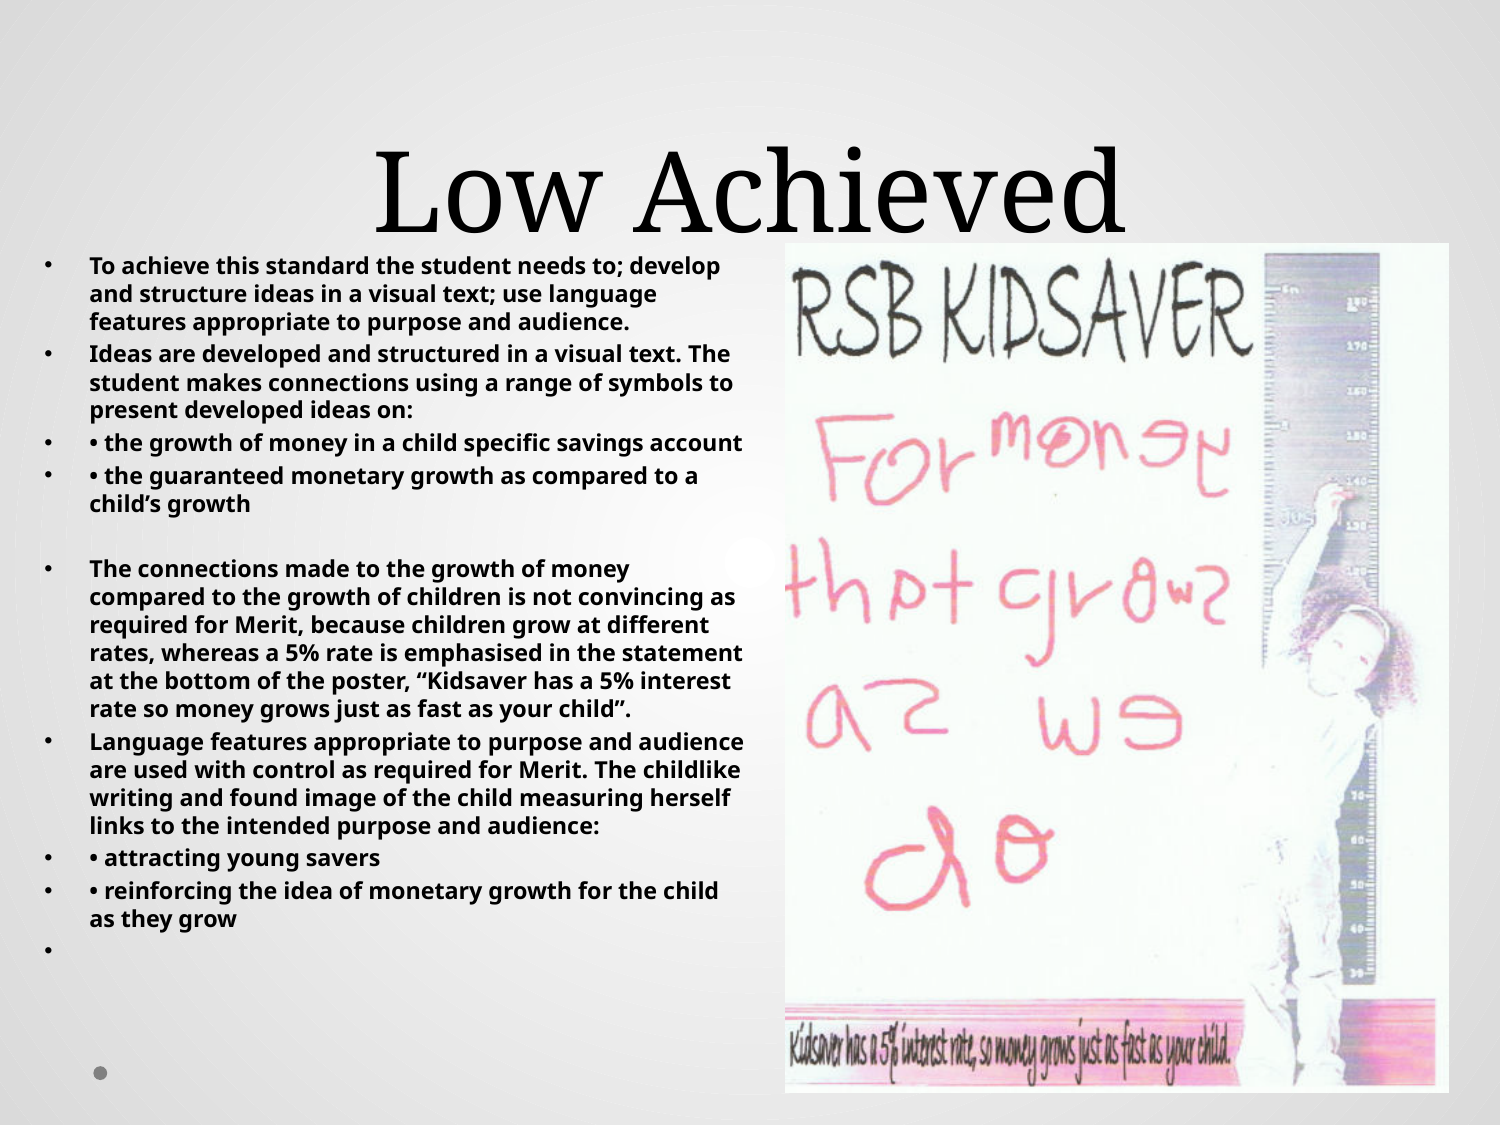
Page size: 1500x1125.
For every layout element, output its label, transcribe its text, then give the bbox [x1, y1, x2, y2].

title Low Achieved [75, 0, 1425, 263]
list To achieve this standard the student needs to; develop and structure ideas in a visual text; use language features appropriate to purpose and audience. Ideas are developed and structured in a visual text. The student makes connections using a range of symbols to present developed ideas on: • the growth of money in a child specific savings account • the guaranteed monetary growth as compared to a child’s growth The connections made to the growth of money compared to the growth of children is not convincing as required for Merit, because children grow at different rates, whereas a 5% rate is emphasised in the statement at the bottom of the poster, “Kidsaver has a 5% interest rate so money grows just as fast as your child”. Language features appropriate to purpose and audience are used with control as required for Merit. The childlike writing and found image of the child measuring herself links to the intended purpose and audience: • attracting young savers • reinforcing the idea of monetary growth for the child as they grow [29, 243, 762, 1087]
picture [785, 243, 1450, 1093]
